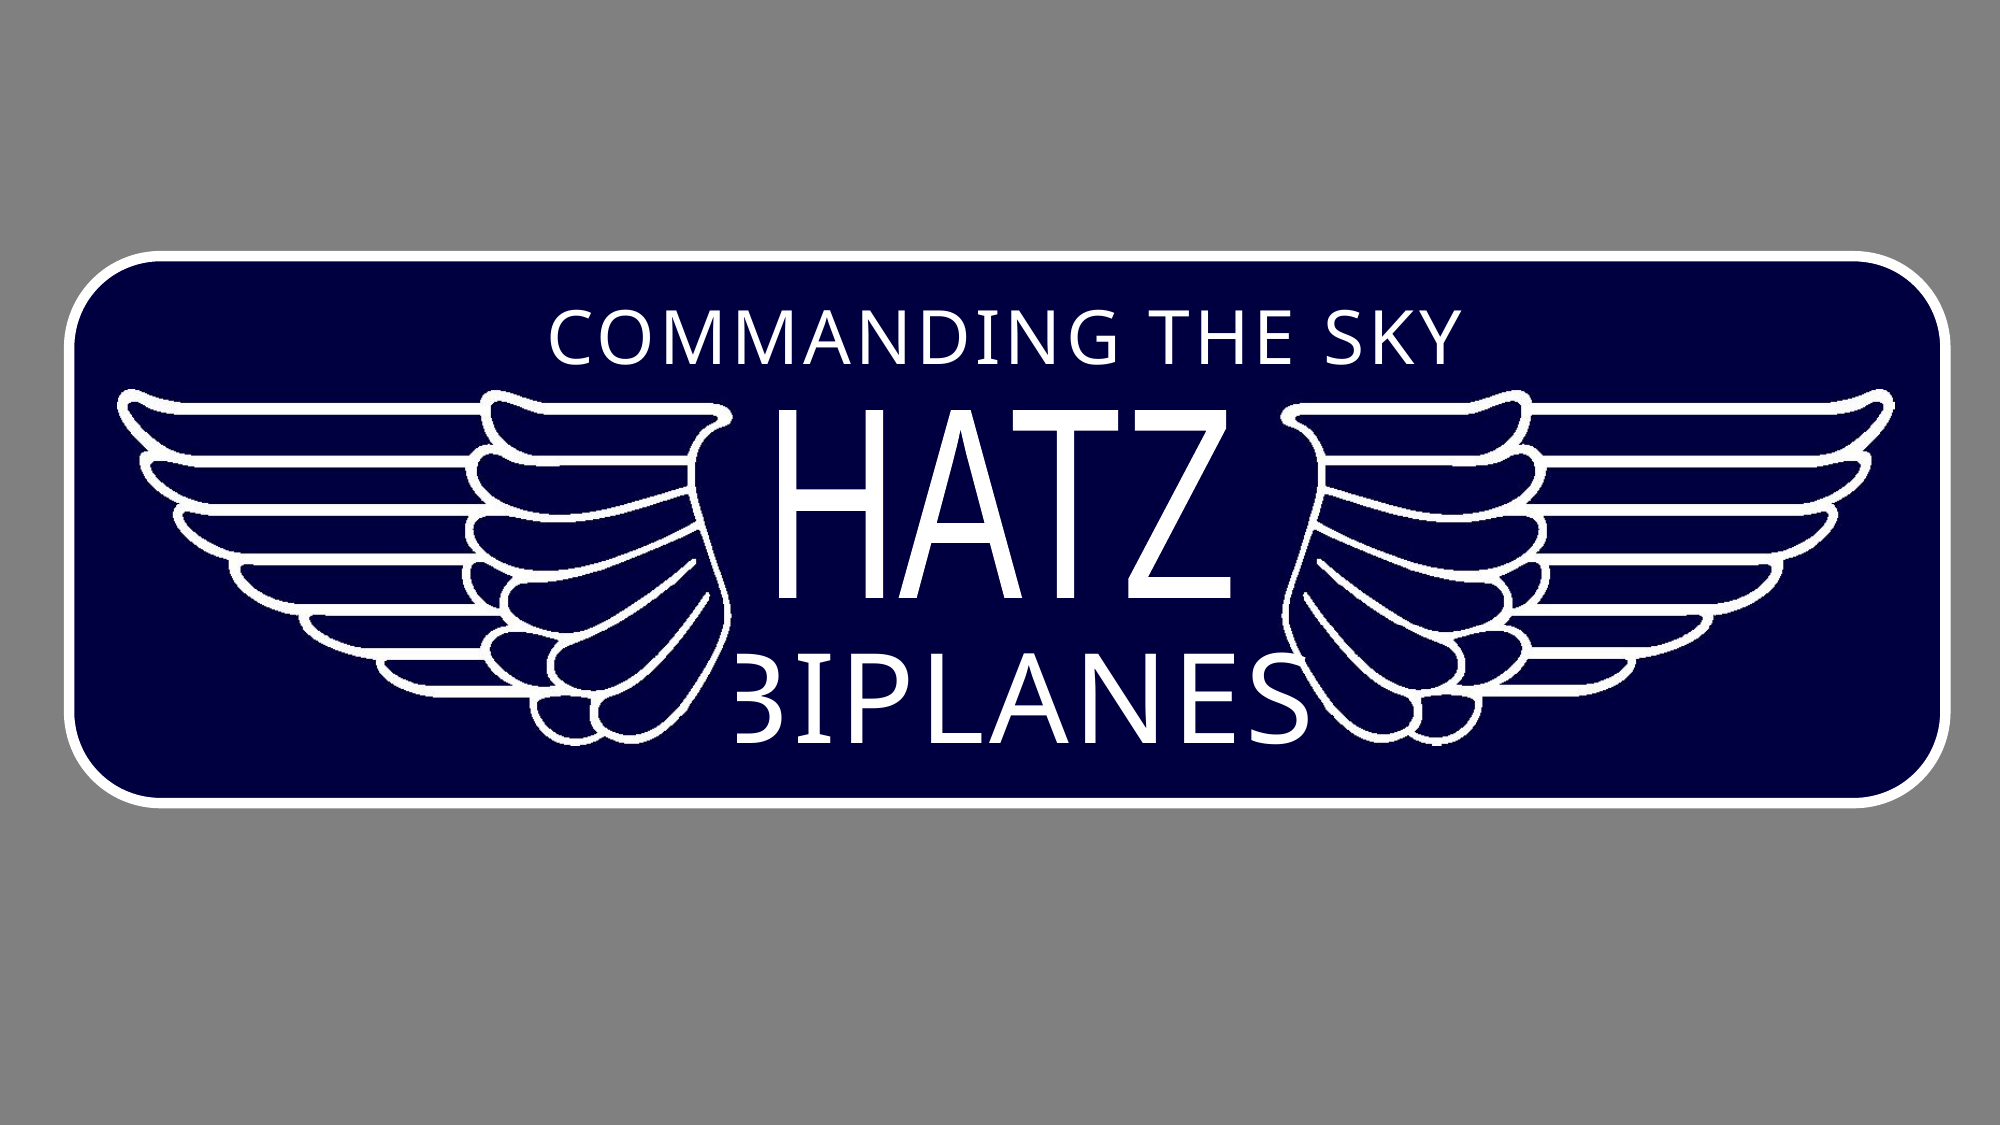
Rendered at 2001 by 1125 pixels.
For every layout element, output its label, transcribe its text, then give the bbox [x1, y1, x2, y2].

text_box [68, 255, 1947, 805]
picture [1275, 389, 1895, 746]
text_box BIPLANES [693, 610, 1331, 776]
text_box COMMANDING THE SKY [531, 281, 1478, 387]
picture [117, 389, 737, 746]
